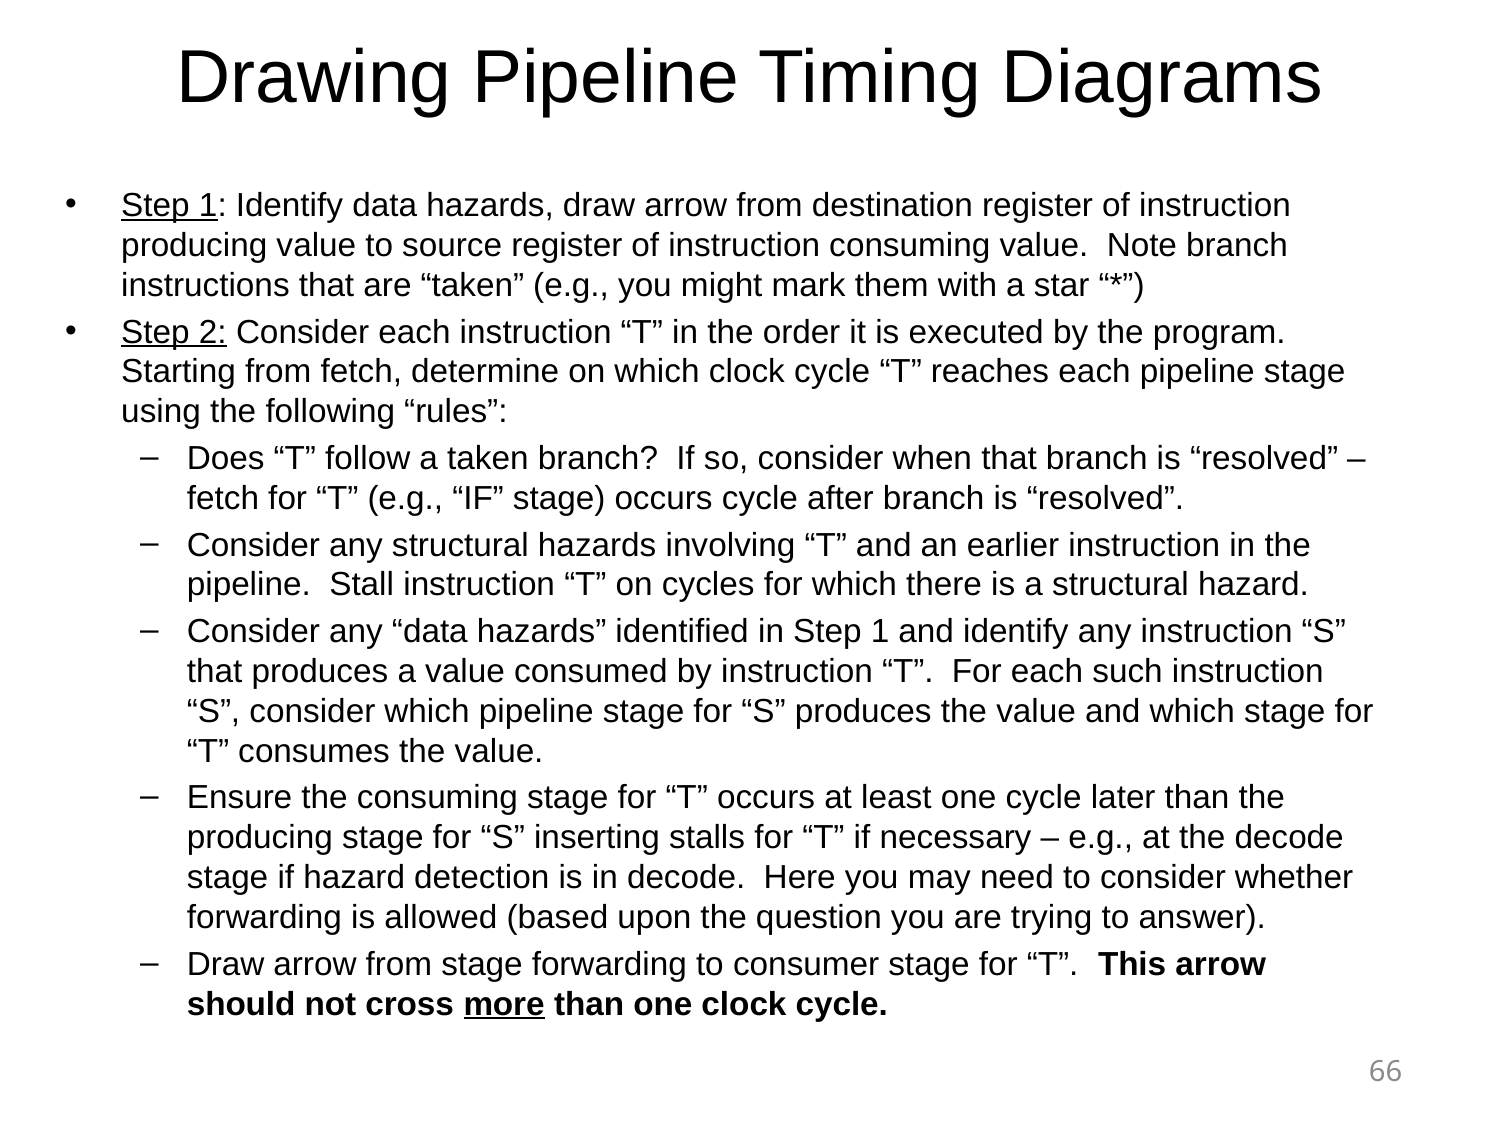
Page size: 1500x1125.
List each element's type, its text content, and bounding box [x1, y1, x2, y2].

title Drawing Pipeline Timing Diagrams [112, 0, 1388, 146]
slide_number 66 [1074, 1042, 1425, 1103]
list Step 1: Identify data hazards, draw arrow from destination register of instruction producing value to source register of instruction consuming value. Note branch instructions that are “taken” (e.g., you might mark them with a star “*”) Step 2: Consider each instruction “T” in the order it is executed by the program. Starting from fetch, determine on which clock cycle “T” reaches each pipeline stage using the following “rules”: Does “T” follow a taken branch? If so, consider when that branch is “resolved” – fetch for “T” (e.g., “IF” stage) occurs cycle after branch is “resolved”. Consider any structural hazards involving “T” and an earlier instruction in the pipeline. Stall instruction “T” on cycles for which there is a structural hazard. Consider any “data hazards” identified in Step 1 and identify any instruction “S” that produces a value consumed by instruction “T”. For each such instruction “S”, consider which pipeline stage for “S” produces the value and which stage for “T” consumes the value. Ensure the consuming stage for “T” occurs at least one cycle later than the producing stage for “S” inserting stalls for “T” if necessary – e.g., at the decode stage if hazard detection is in decode. Here you may need to consider whether forwarding is allowed (based upon the question you are trying to answer). Draw arrow from stage forwarding to consumer stage for “T”. This arrow should not cross more than one clock cycle. [50, 175, 1392, 1047]
